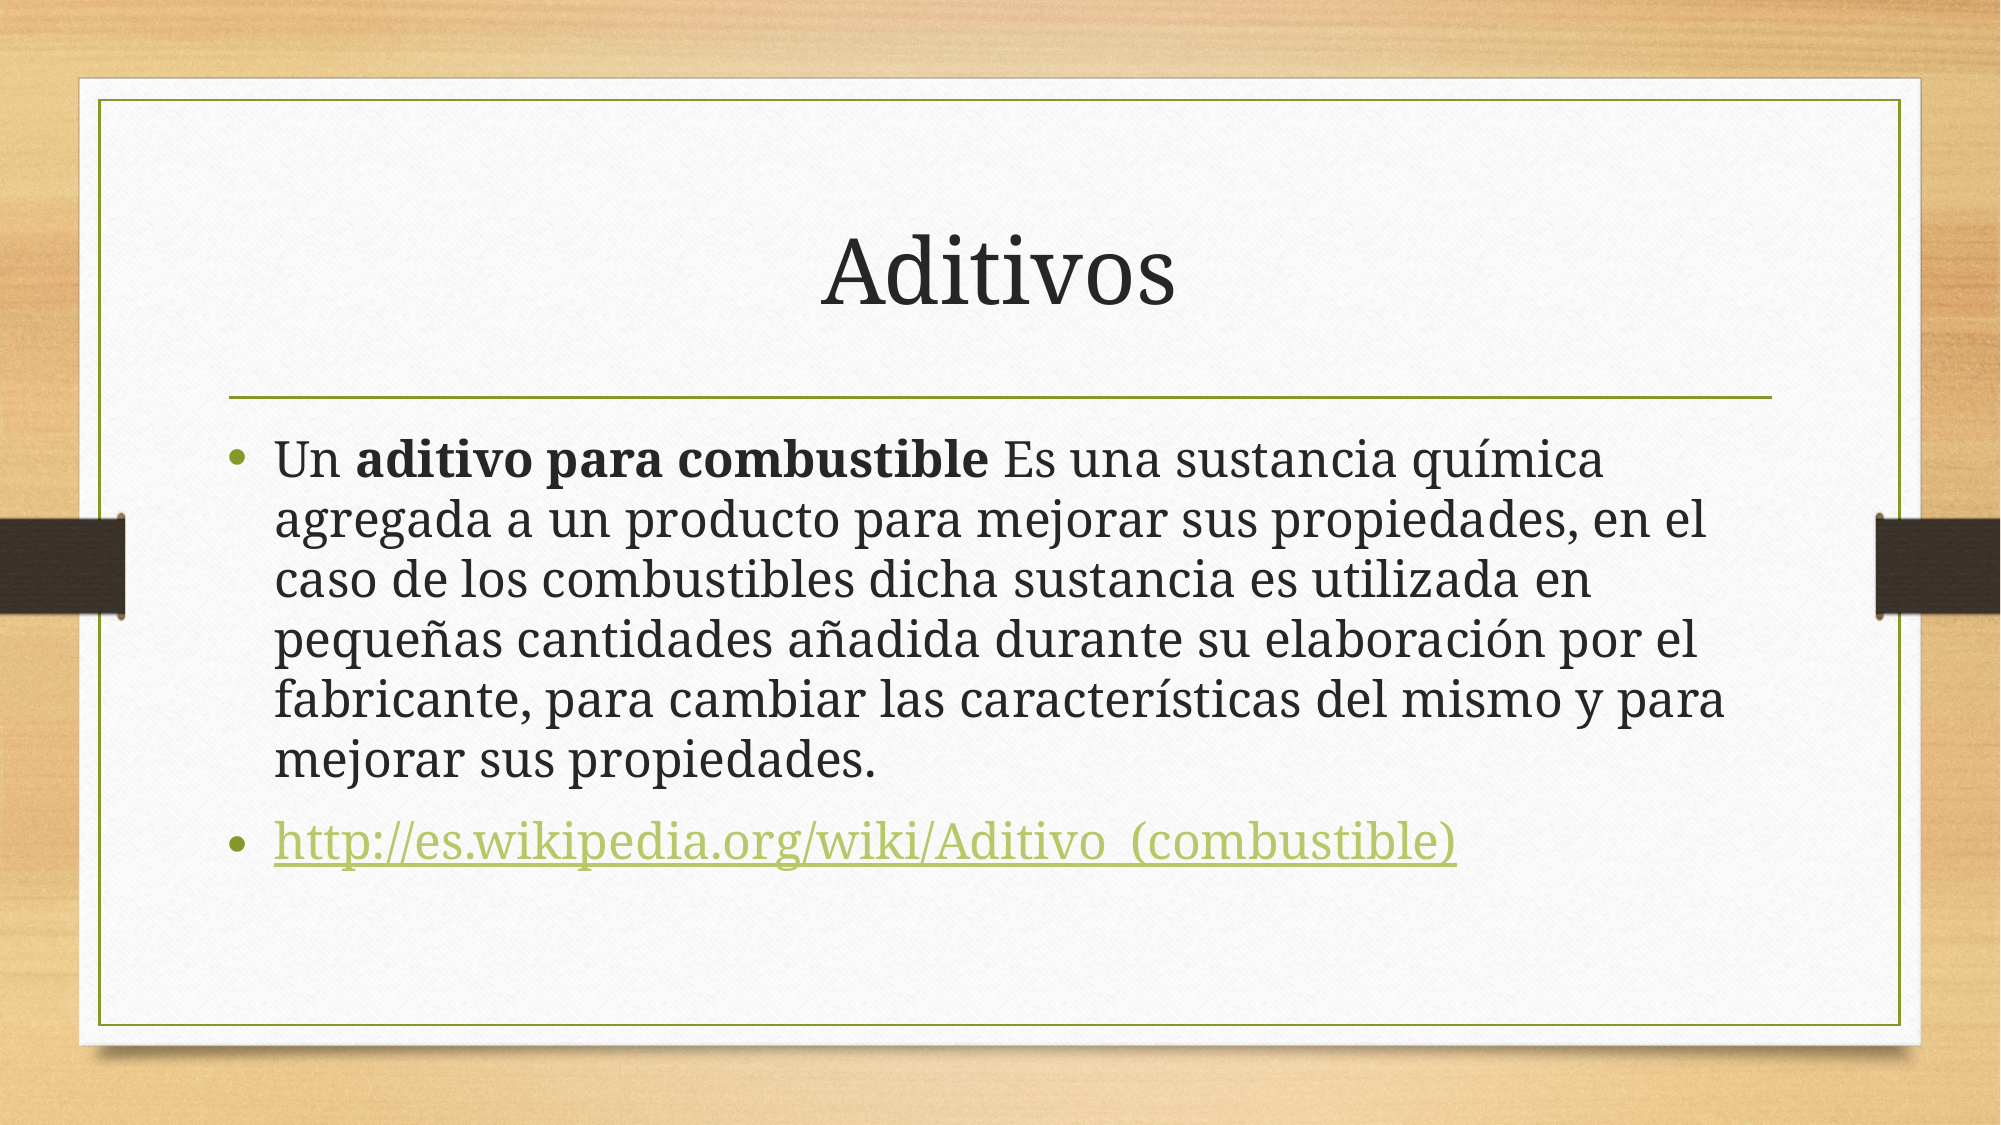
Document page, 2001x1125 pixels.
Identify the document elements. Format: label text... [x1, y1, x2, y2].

picture [0, 0, 2001, 1125]
list Un aditivo para combustible Es una sustancia química agregada a un producto para mejorar sus propiedades, en el caso de los combustibles dicha sustancia es utilizada en pequeñas cantidades añadida durante su elaboración por el fabricante, para cambiar las características del mismo y para mejorar sus propiedades. http://es.wikipedia.org/wiki/Aditivo_(combustible) [212, 419, 1788, 964]
title Aditivos [212, 161, 1788, 375]
